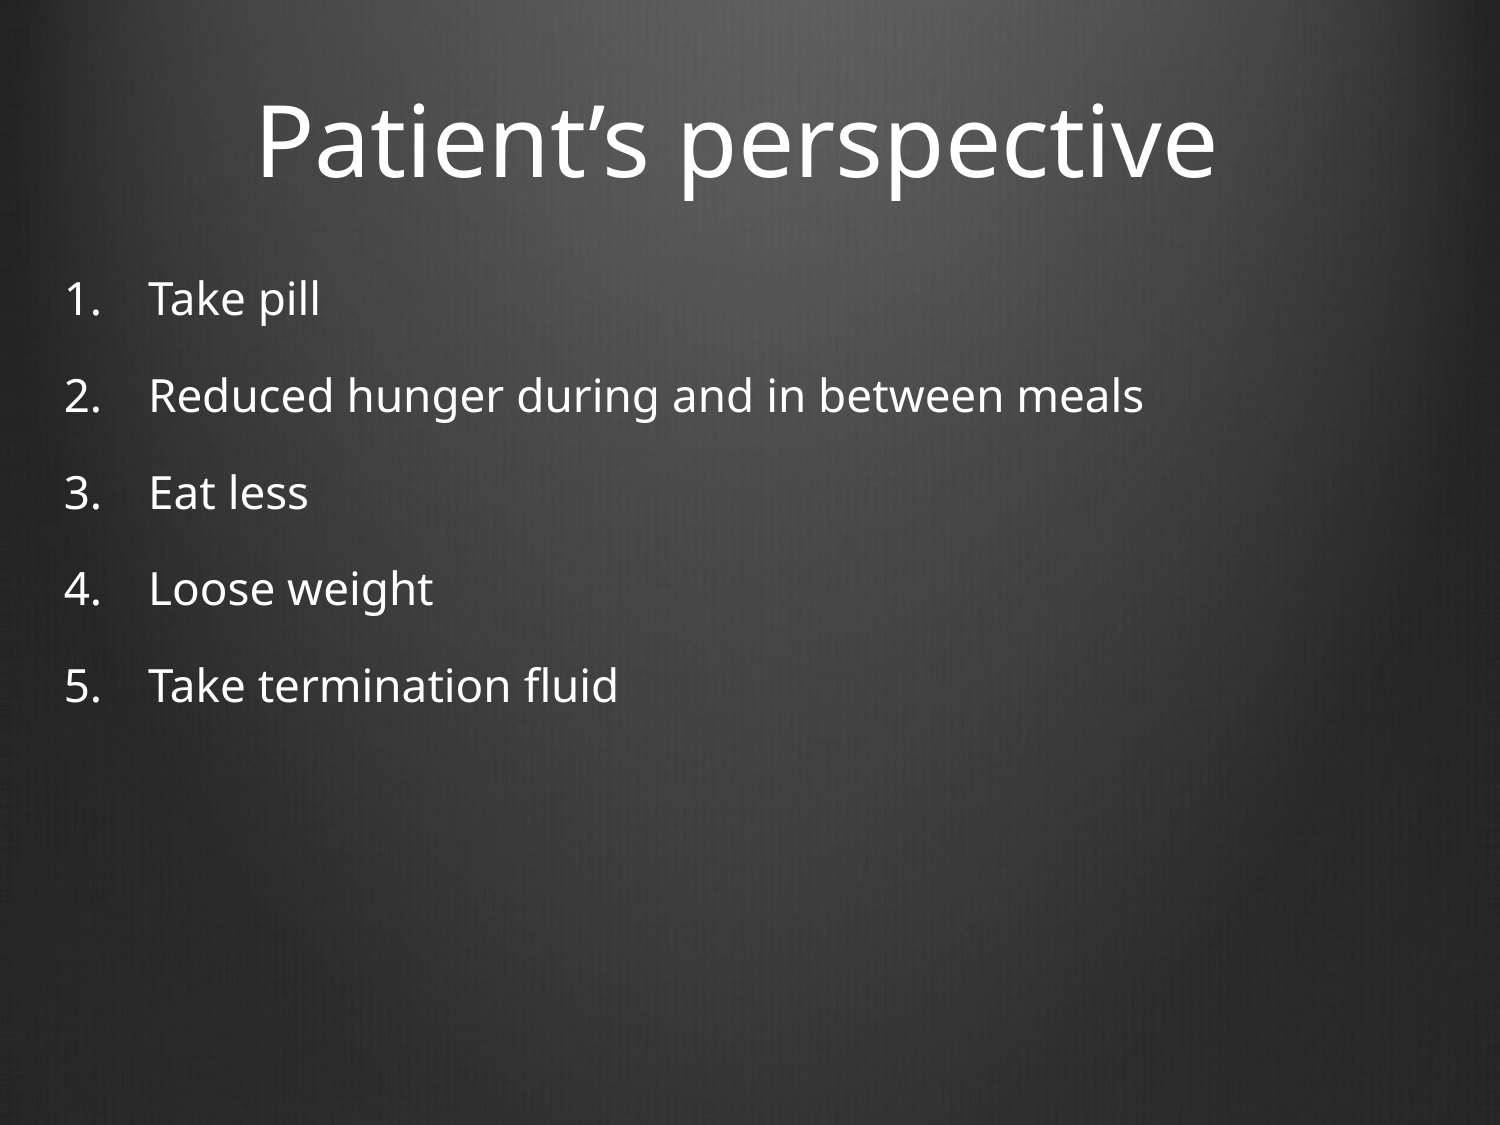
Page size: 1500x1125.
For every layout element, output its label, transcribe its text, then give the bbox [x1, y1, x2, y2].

list Take pill Reduced hunger during and in between meals Eat less Loose weight Take termination fluid [48, 262, 1425, 1005]
title Patient’s perspective [112, 19, 1388, 255]
